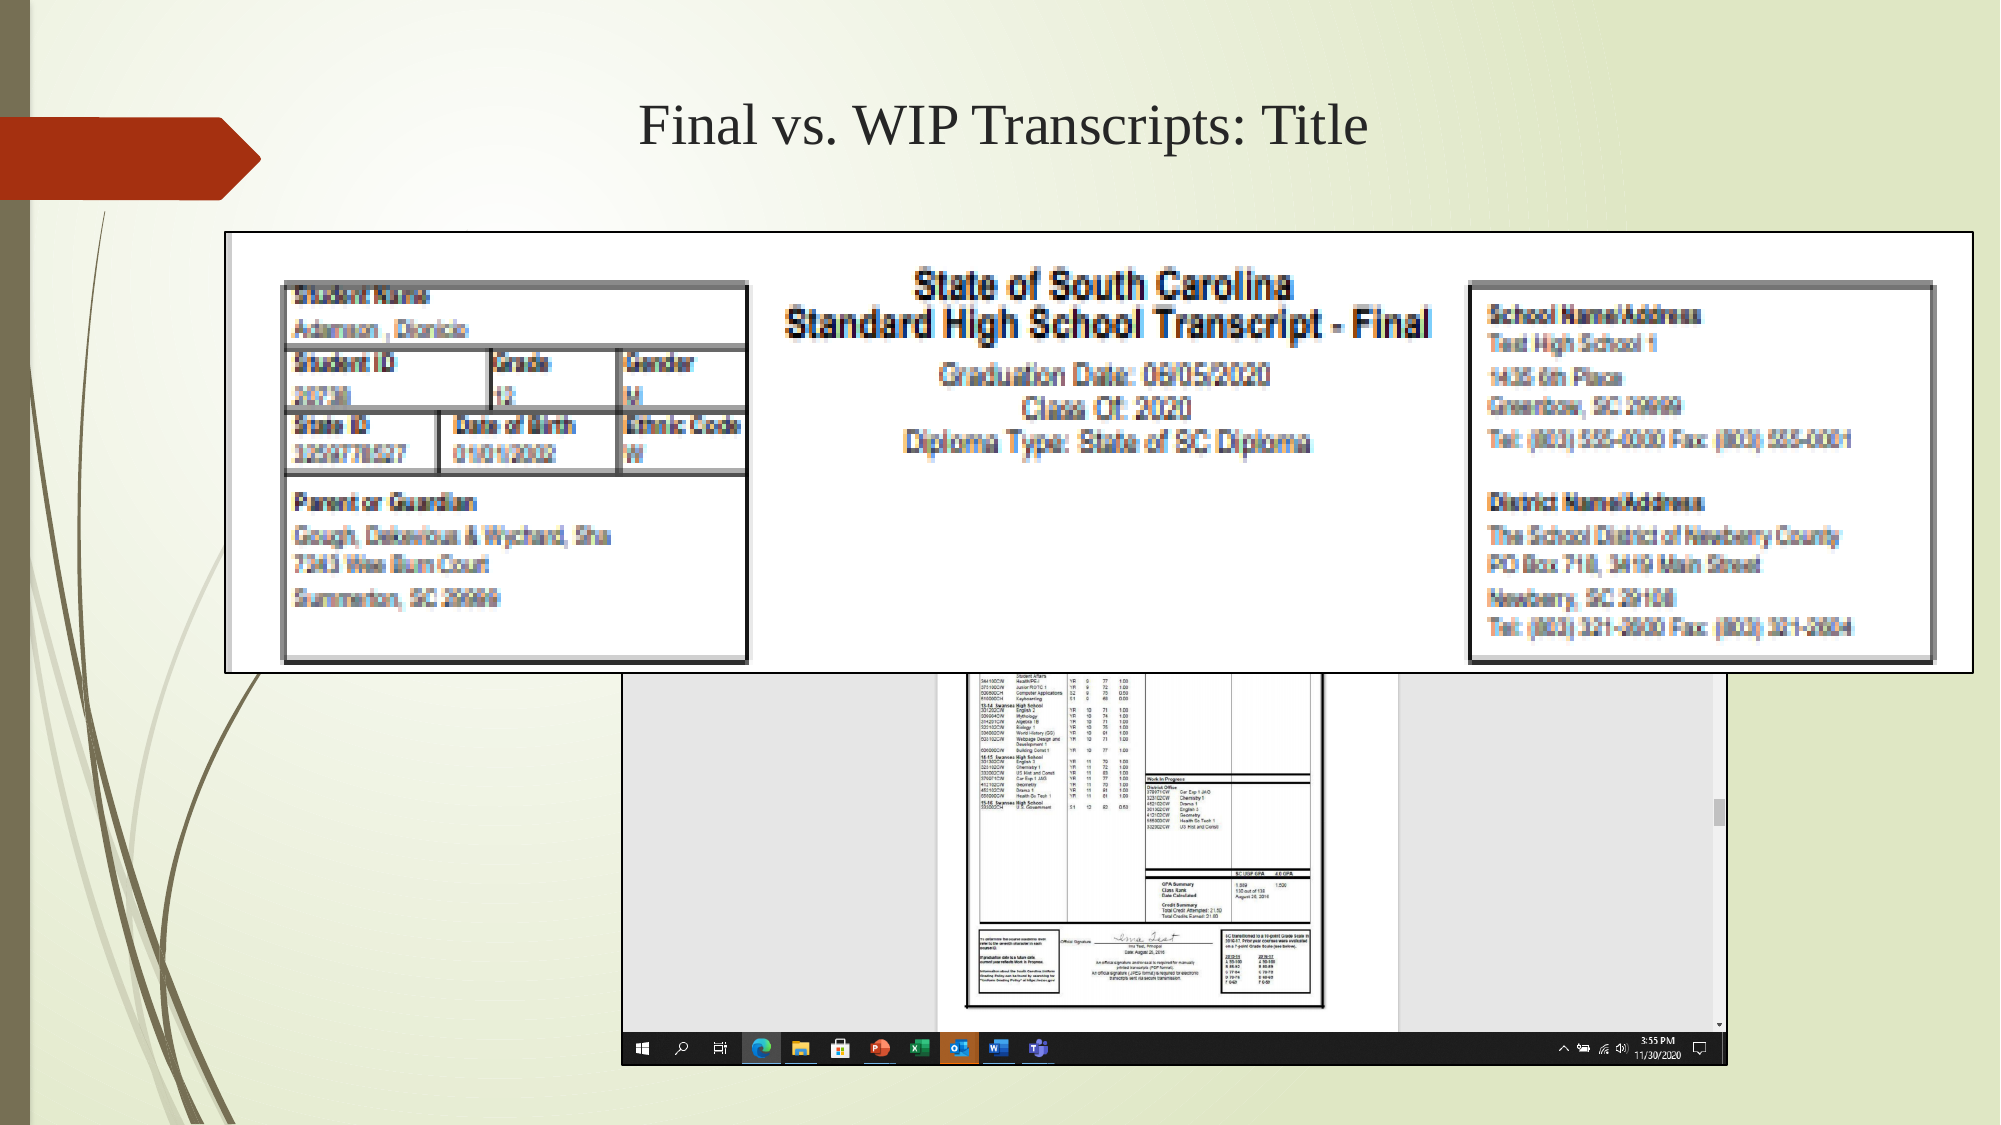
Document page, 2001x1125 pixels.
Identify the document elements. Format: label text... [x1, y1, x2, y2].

picture [225, 232, 1972, 673]
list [623, 684, 1727, 1065]
title Final vs. WIP Transcripts: Title [141, 78, 1867, 187]
